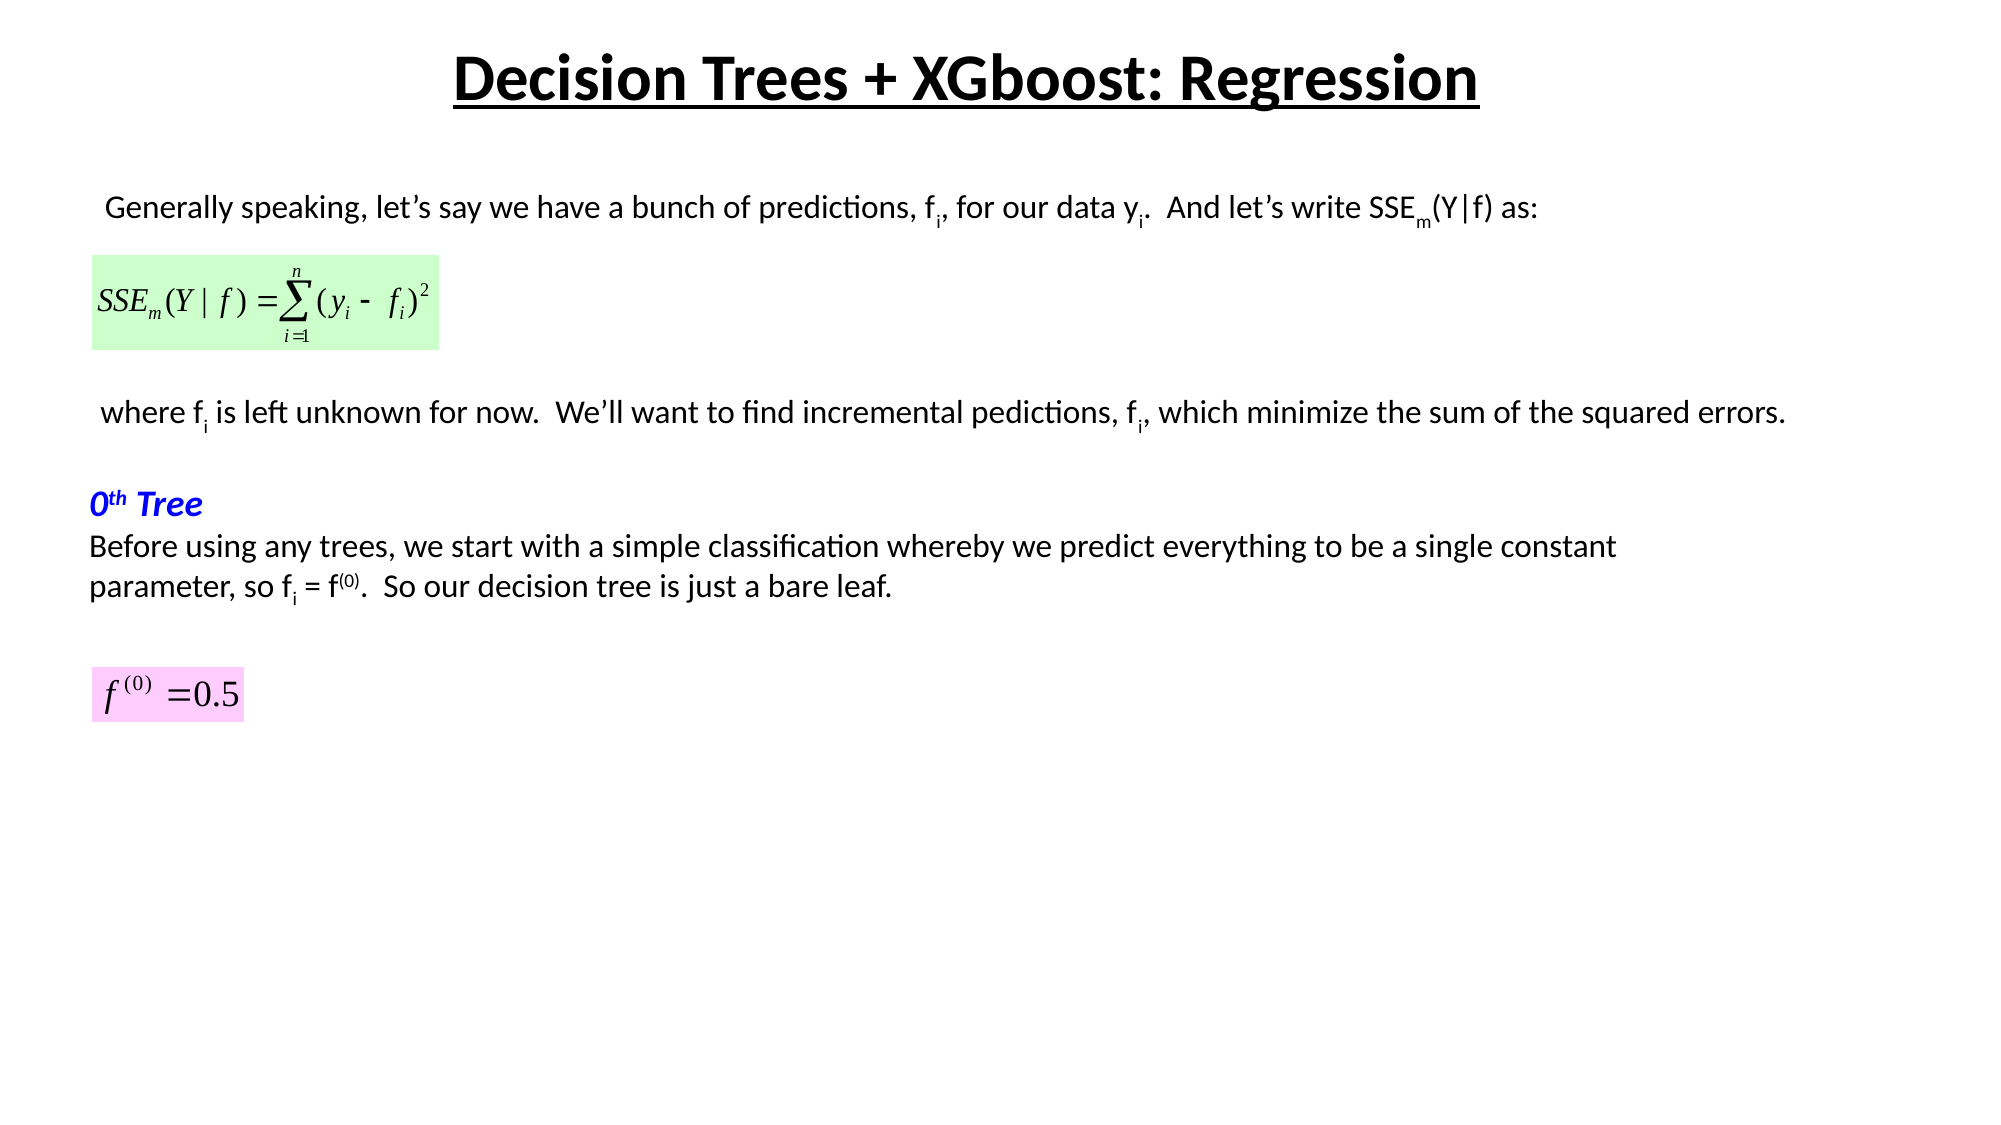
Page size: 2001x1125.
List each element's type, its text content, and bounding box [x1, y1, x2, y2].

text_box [91, 255, 439, 350]
text_box Generally speaking, let’s say we have a bunch of predictions, fi, for our data yi. And let’s write SSEm(Y|f) as: [89, 177, 1563, 240]
text_box 0th Tree Before using any trees, we start with a simple classification whereby we predict everything to be a single constant parameter, so fi = f(0). So our decision tree is just a bare leaf. [74, 471, 1765, 617]
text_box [91, 666, 244, 723]
text_box Decision Trees + XGboost: Regression [438, 26, 1506, 122]
text_box where fi is left unknown for now. We’ll want to find incremental pedictions, fi, which minimize the sum of the squared errors. [85, 382, 1818, 445]
